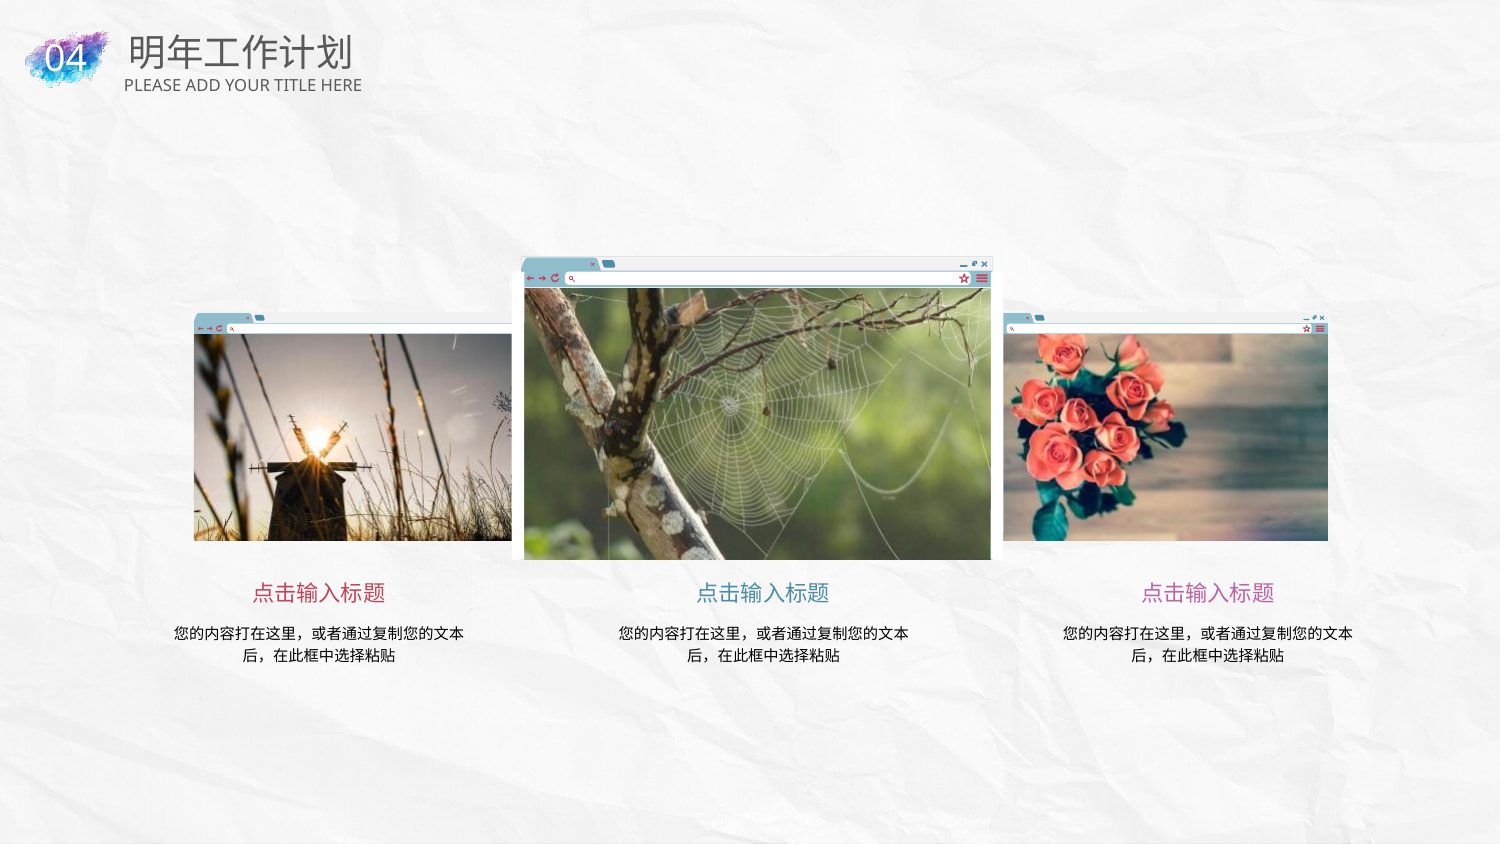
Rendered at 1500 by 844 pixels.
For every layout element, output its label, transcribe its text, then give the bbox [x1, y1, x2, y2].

text_box [1310, 323, 1328, 332]
text_box [194, 313, 254, 323]
text_box 您的内容打在这里，或者通过复制您的文本后，在此框中选择粘贴 [1060, 612, 1371, 673]
text_box 明年工作计划 [128, 20, 479, 83]
text_box [194, 312, 511, 323]
text_box 点击输入标题 [1060, 571, 1371, 612]
text_box [526, 275, 534, 281]
text_box [1004, 312, 1328, 323]
text_box [550, 272, 560, 283]
text_box [1006, 323, 1312, 332]
text_box [1004, 313, 1034, 323]
text_box [1302, 324, 1311, 332]
text_box [602, 260, 616, 268]
picture [18, 26, 113, 93]
text_box 点击输入标题 [615, 571, 926, 612]
text_box [1034, 314, 1045, 321]
text_box [959, 273, 970, 283]
text_box [521, 257, 601, 271]
text_box [564, 271, 971, 285]
text_box 您的内容打在这里，或者通过复制您的文本后，在此框中选择粘贴 [171, 612, 482, 673]
text_box 点击输入标题 [171, 571, 482, 612]
text_box [525, 271, 990, 288]
text_box [538, 275, 547, 281]
text_box [194, 323, 228, 332]
text_box [226, 323, 511, 332]
text_box 您的内容打在这里，或者通过复制您的文本后，在此框中选择粘贴 [615, 612, 926, 673]
text_box [568, 275, 575, 282]
text_box [192, 332, 511, 543]
text_box PLEASE ADD YOUR TITLE HERE [123, 67, 383, 102]
text_box [521, 256, 993, 271]
text_box [981, 261, 988, 267]
text_box [216, 324, 223, 332]
text_box [523, 288, 992, 562]
text_box [1004, 332, 1330, 543]
text_box [254, 314, 265, 321]
